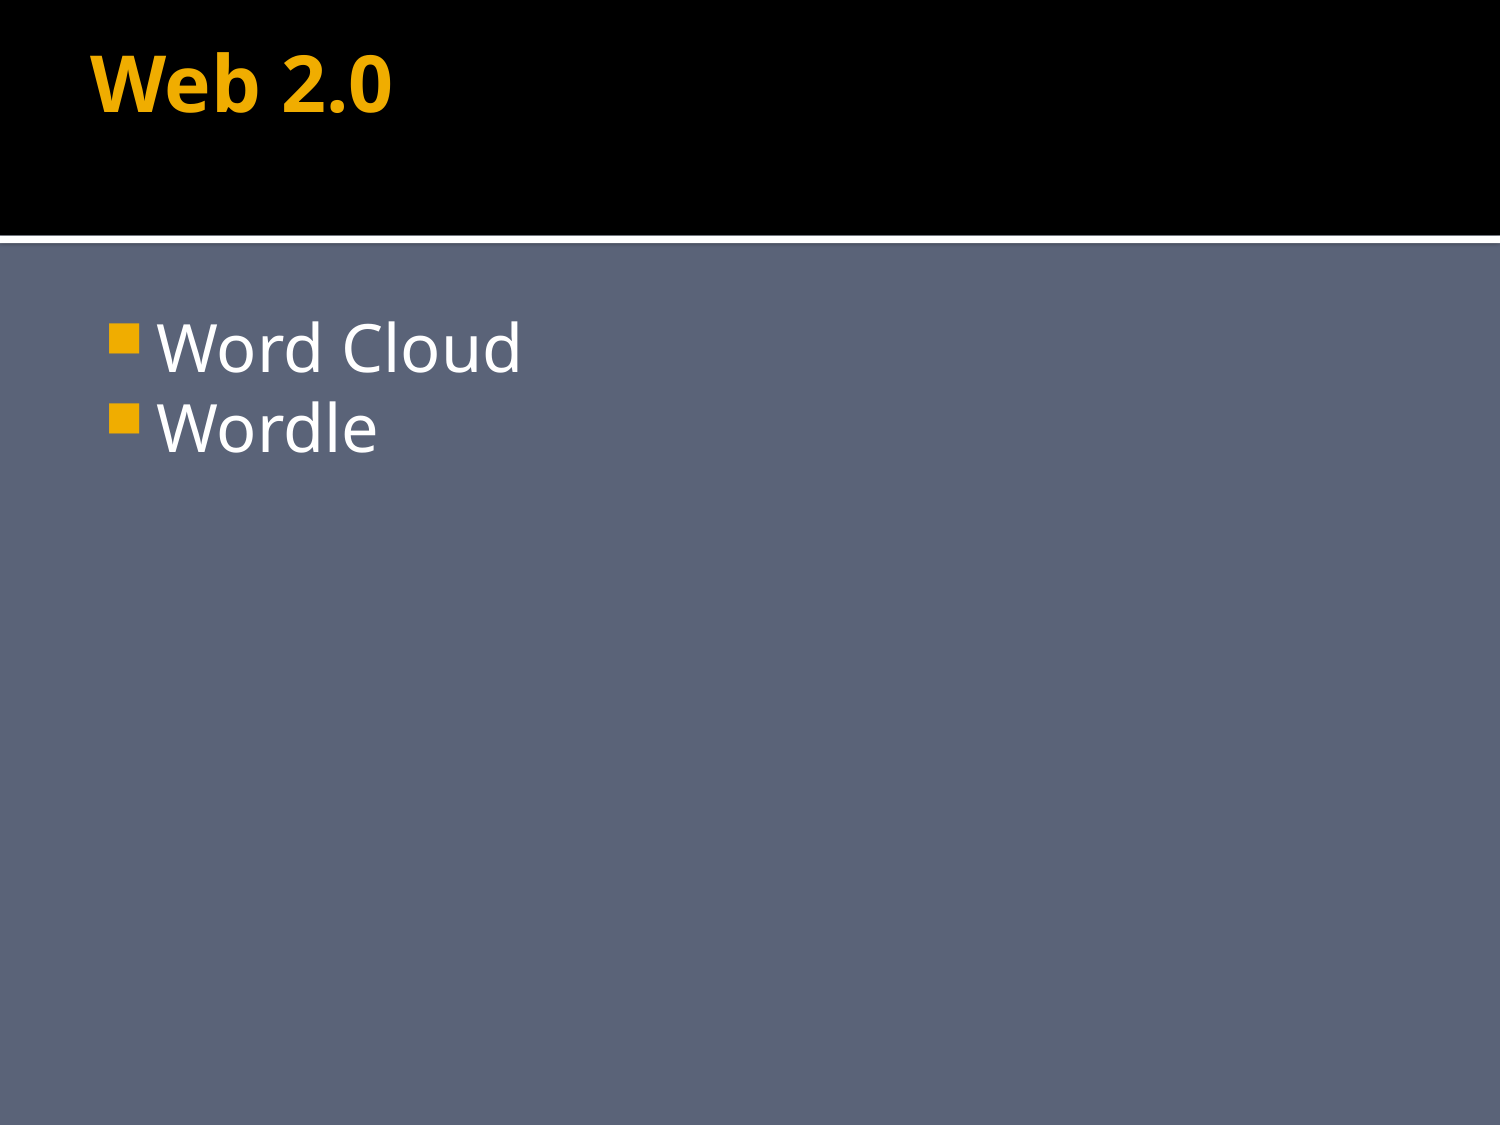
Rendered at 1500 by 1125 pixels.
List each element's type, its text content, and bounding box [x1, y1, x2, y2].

list Word Cloud Wordle [75, 291, 1425, 1050]
title Web 2.0 [75, 25, 1425, 231]
